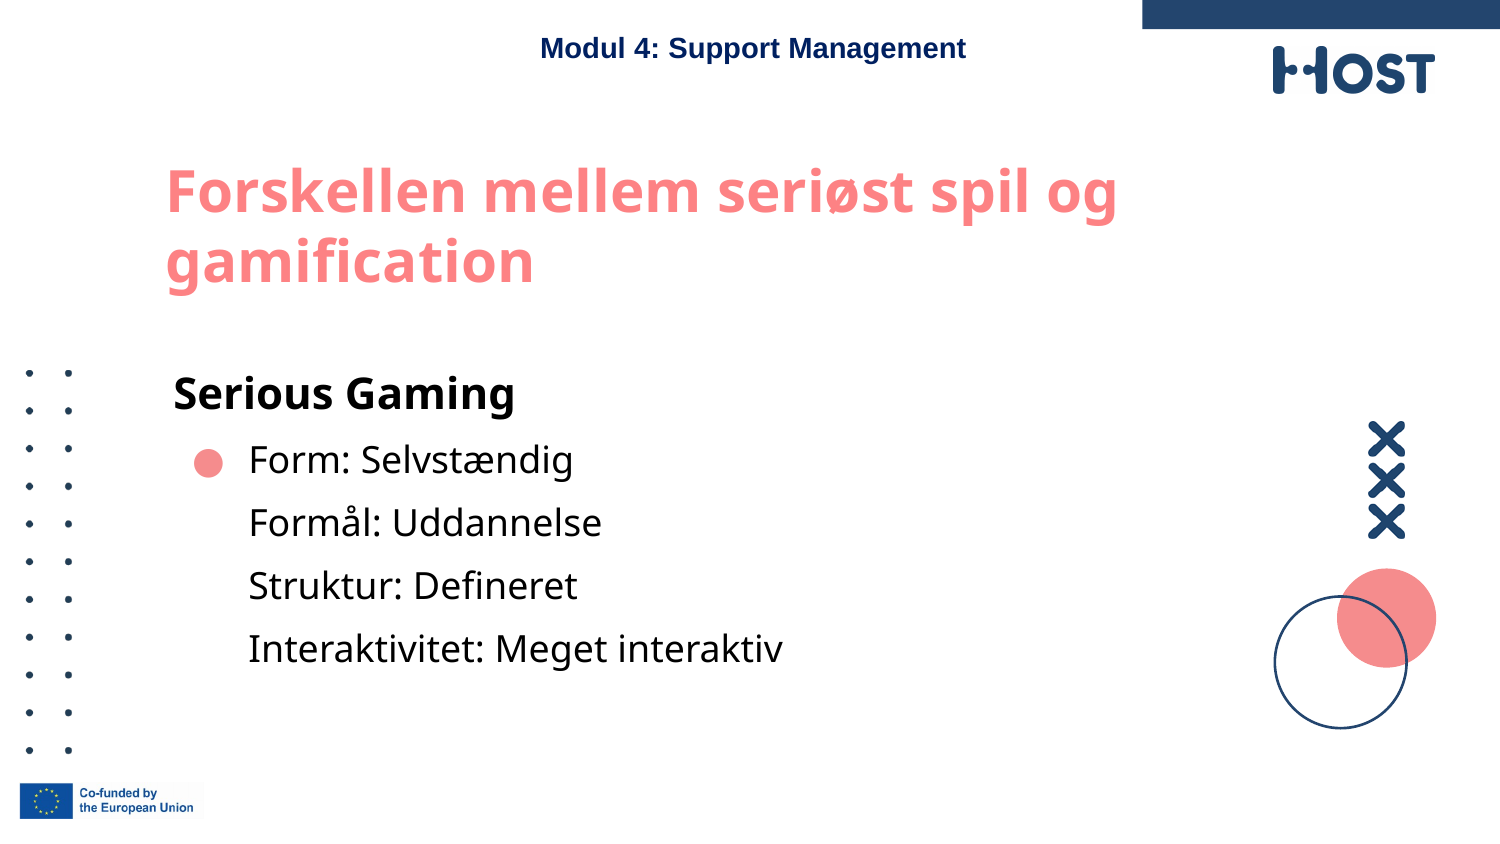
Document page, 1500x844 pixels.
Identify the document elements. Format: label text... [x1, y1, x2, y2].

text_box Forskellen mellem seriøst spil og gamification [150, 138, 1196, 304]
picture [1368, 421, 1405, 539]
text_box Serious Gaming Form: Selvstændig Formål: Uddannelse Struktur: Defineret Interaktivitet: Meget interaktiv [158, 329, 1207, 765]
picture [0, 370, 204, 820]
picture [1273, 46, 1435, 94]
text_box Modul 4: Support Management [525, 10, 1054, 68]
